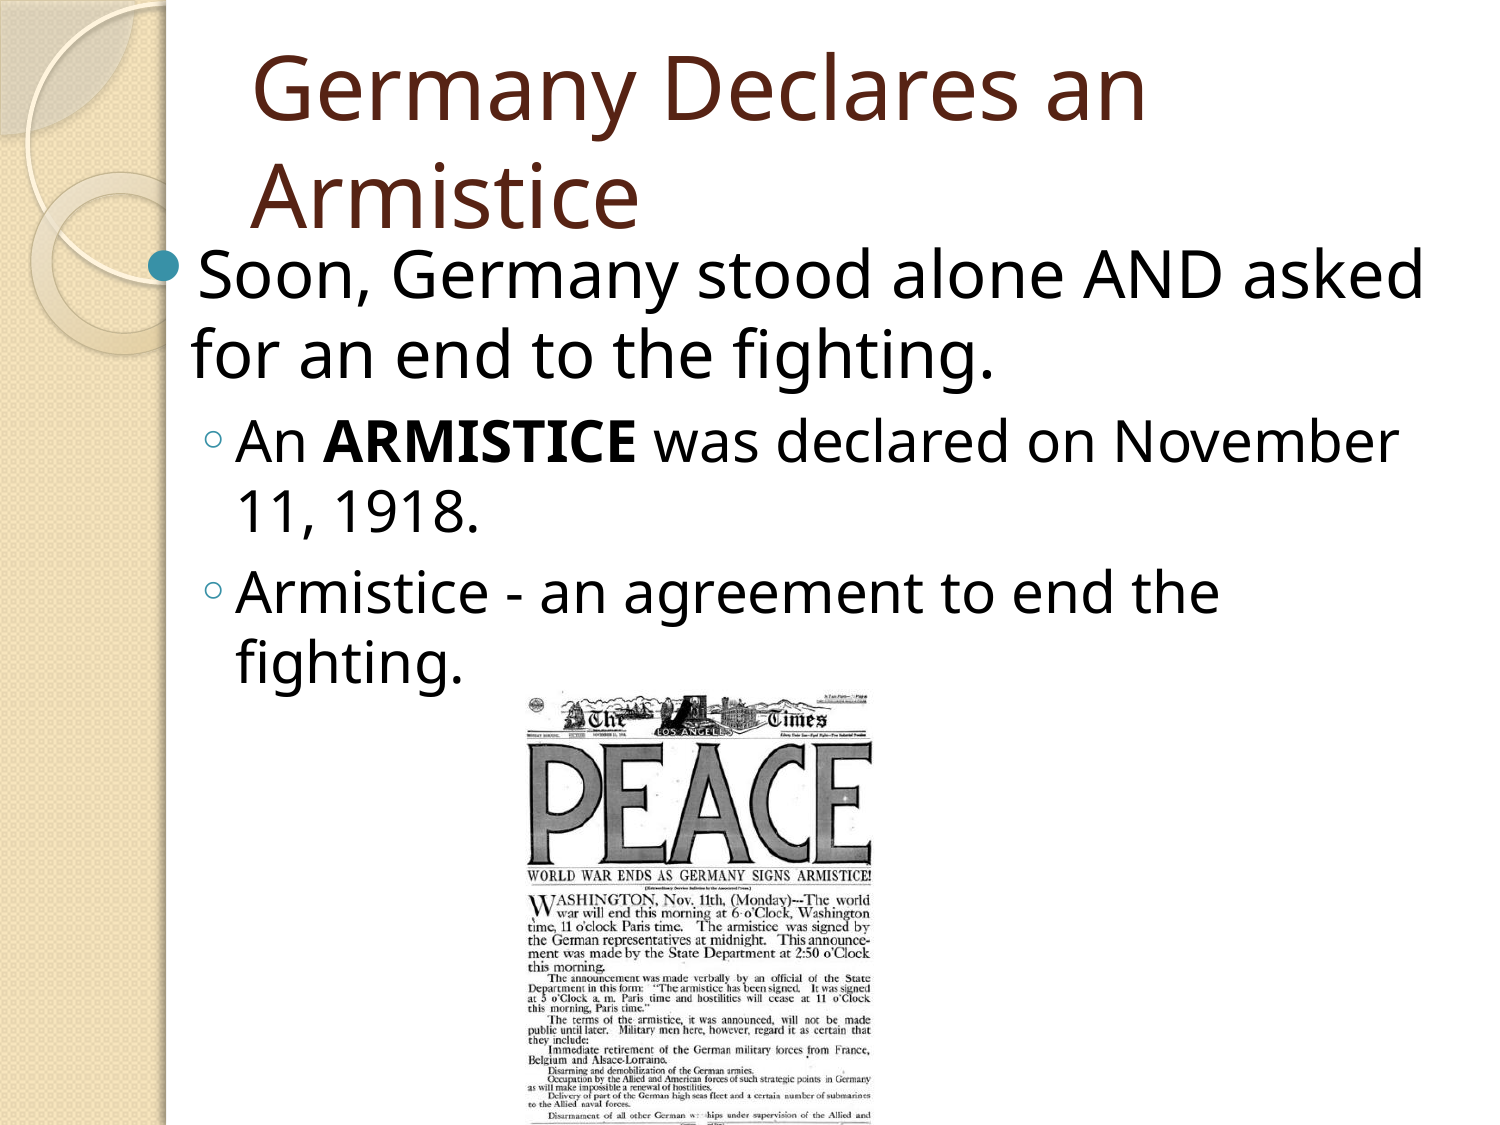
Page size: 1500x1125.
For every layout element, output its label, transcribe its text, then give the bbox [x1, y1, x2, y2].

title Germany Declares an Armistice [235, 45, 1466, 224]
list Soon, Germany stood alone AND asked for an end to the fighting. An ARMISTICE was declared on November 11, 1918. Armistice - an agreement to end the fighting. [115, 224, 1466, 1005]
picture [524, 689, 876, 1125]
